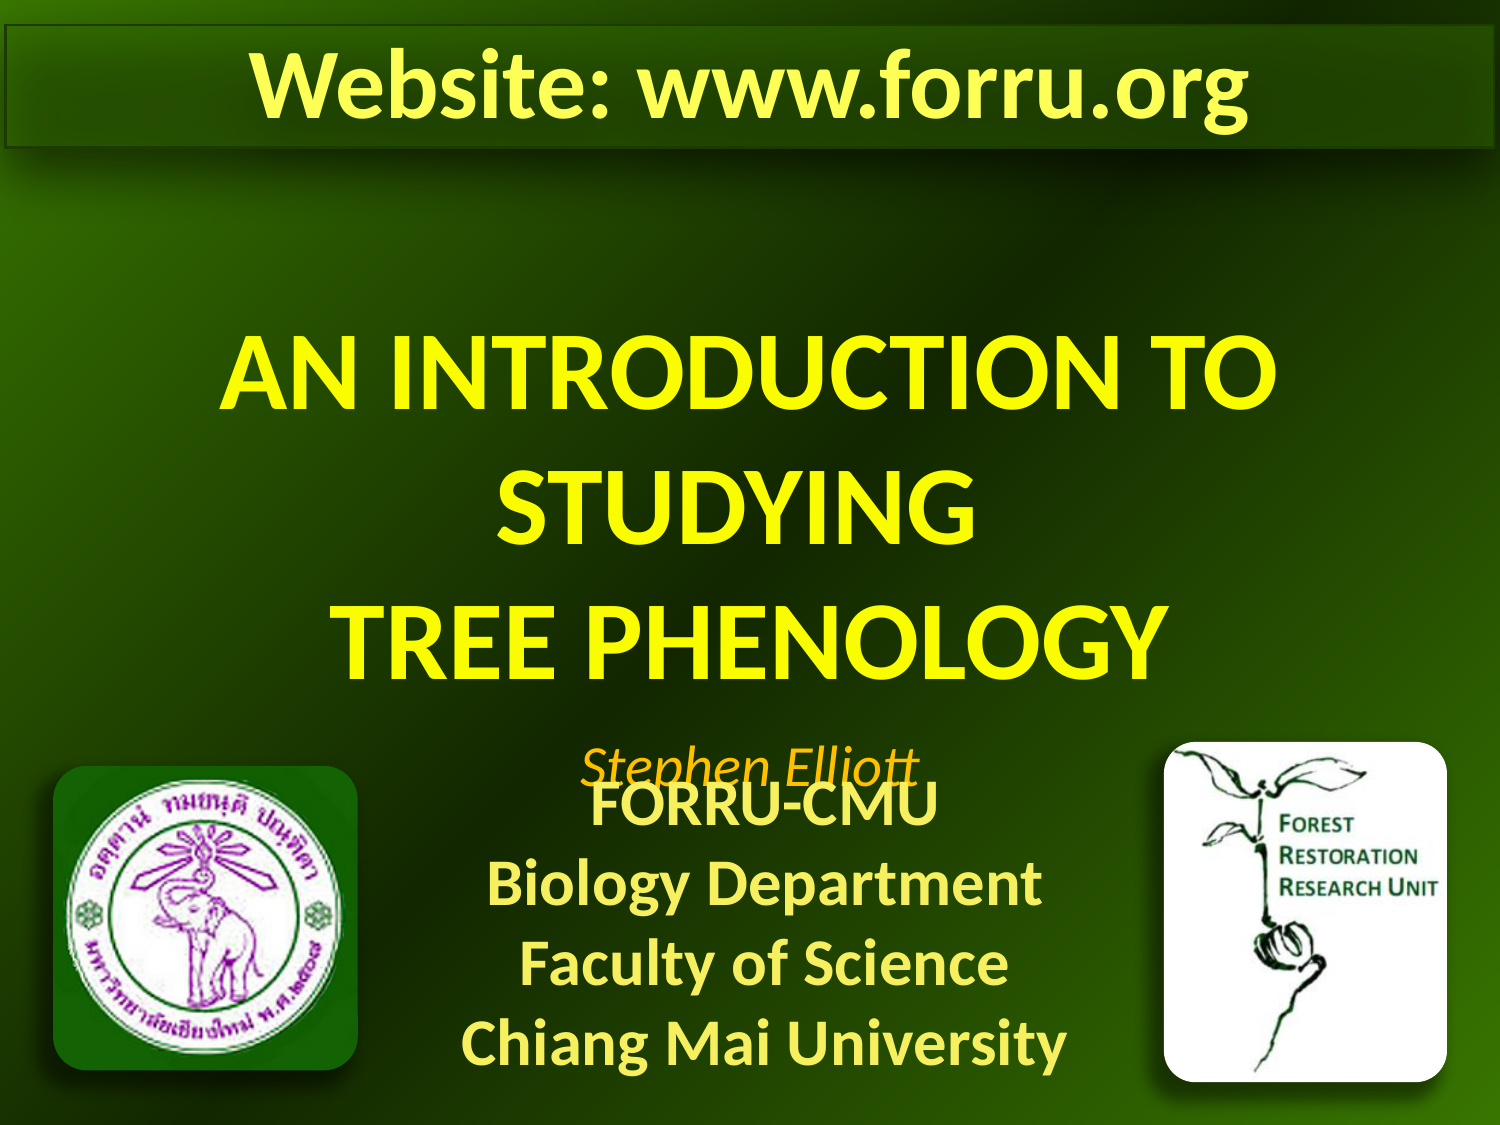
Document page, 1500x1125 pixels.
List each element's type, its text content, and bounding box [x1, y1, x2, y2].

picture [1163, 741, 1448, 1083]
text_box FORRU-CMU Biology Department Faculty of Science Chiang Mai University [343, 751, 1149, 1087]
text_box Website: www.forru.org [5, 24, 1495, 148]
text_box An Introduction to Studying Tree Phenology Stephen Elliott [0, 289, 1500, 806]
picture [52, 765, 358, 1071]
